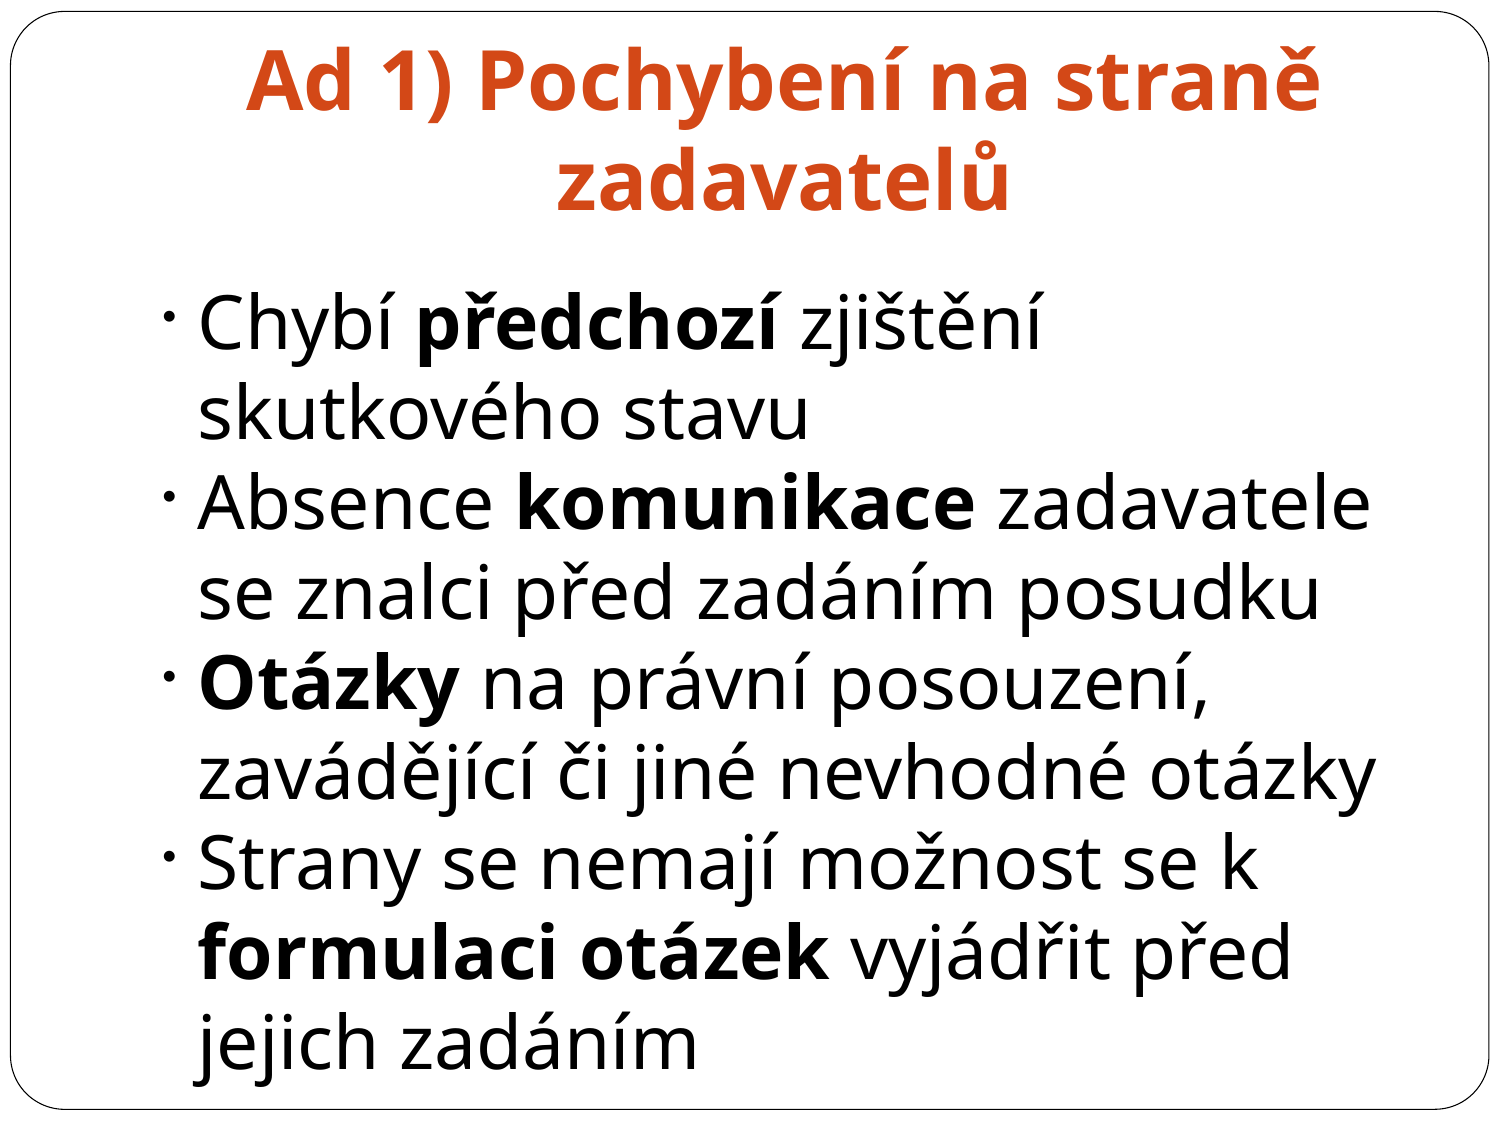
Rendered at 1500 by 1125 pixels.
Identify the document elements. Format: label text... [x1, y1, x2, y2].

text_box Ad 1) Pochybení na straně zadavatelů [147, 54, 1423, 242]
text_box Chybí předchozí zjištění skutkového stavu Absence komunikace zadavatele se znalci před zadáním posudku Otázky na právní posouzení, zavádějící či jiné nevhodné otázky Strany se nemají možnost se k formulaci otázek vyjádřit před jejich zadáním [147, 267, 1423, 1018]
